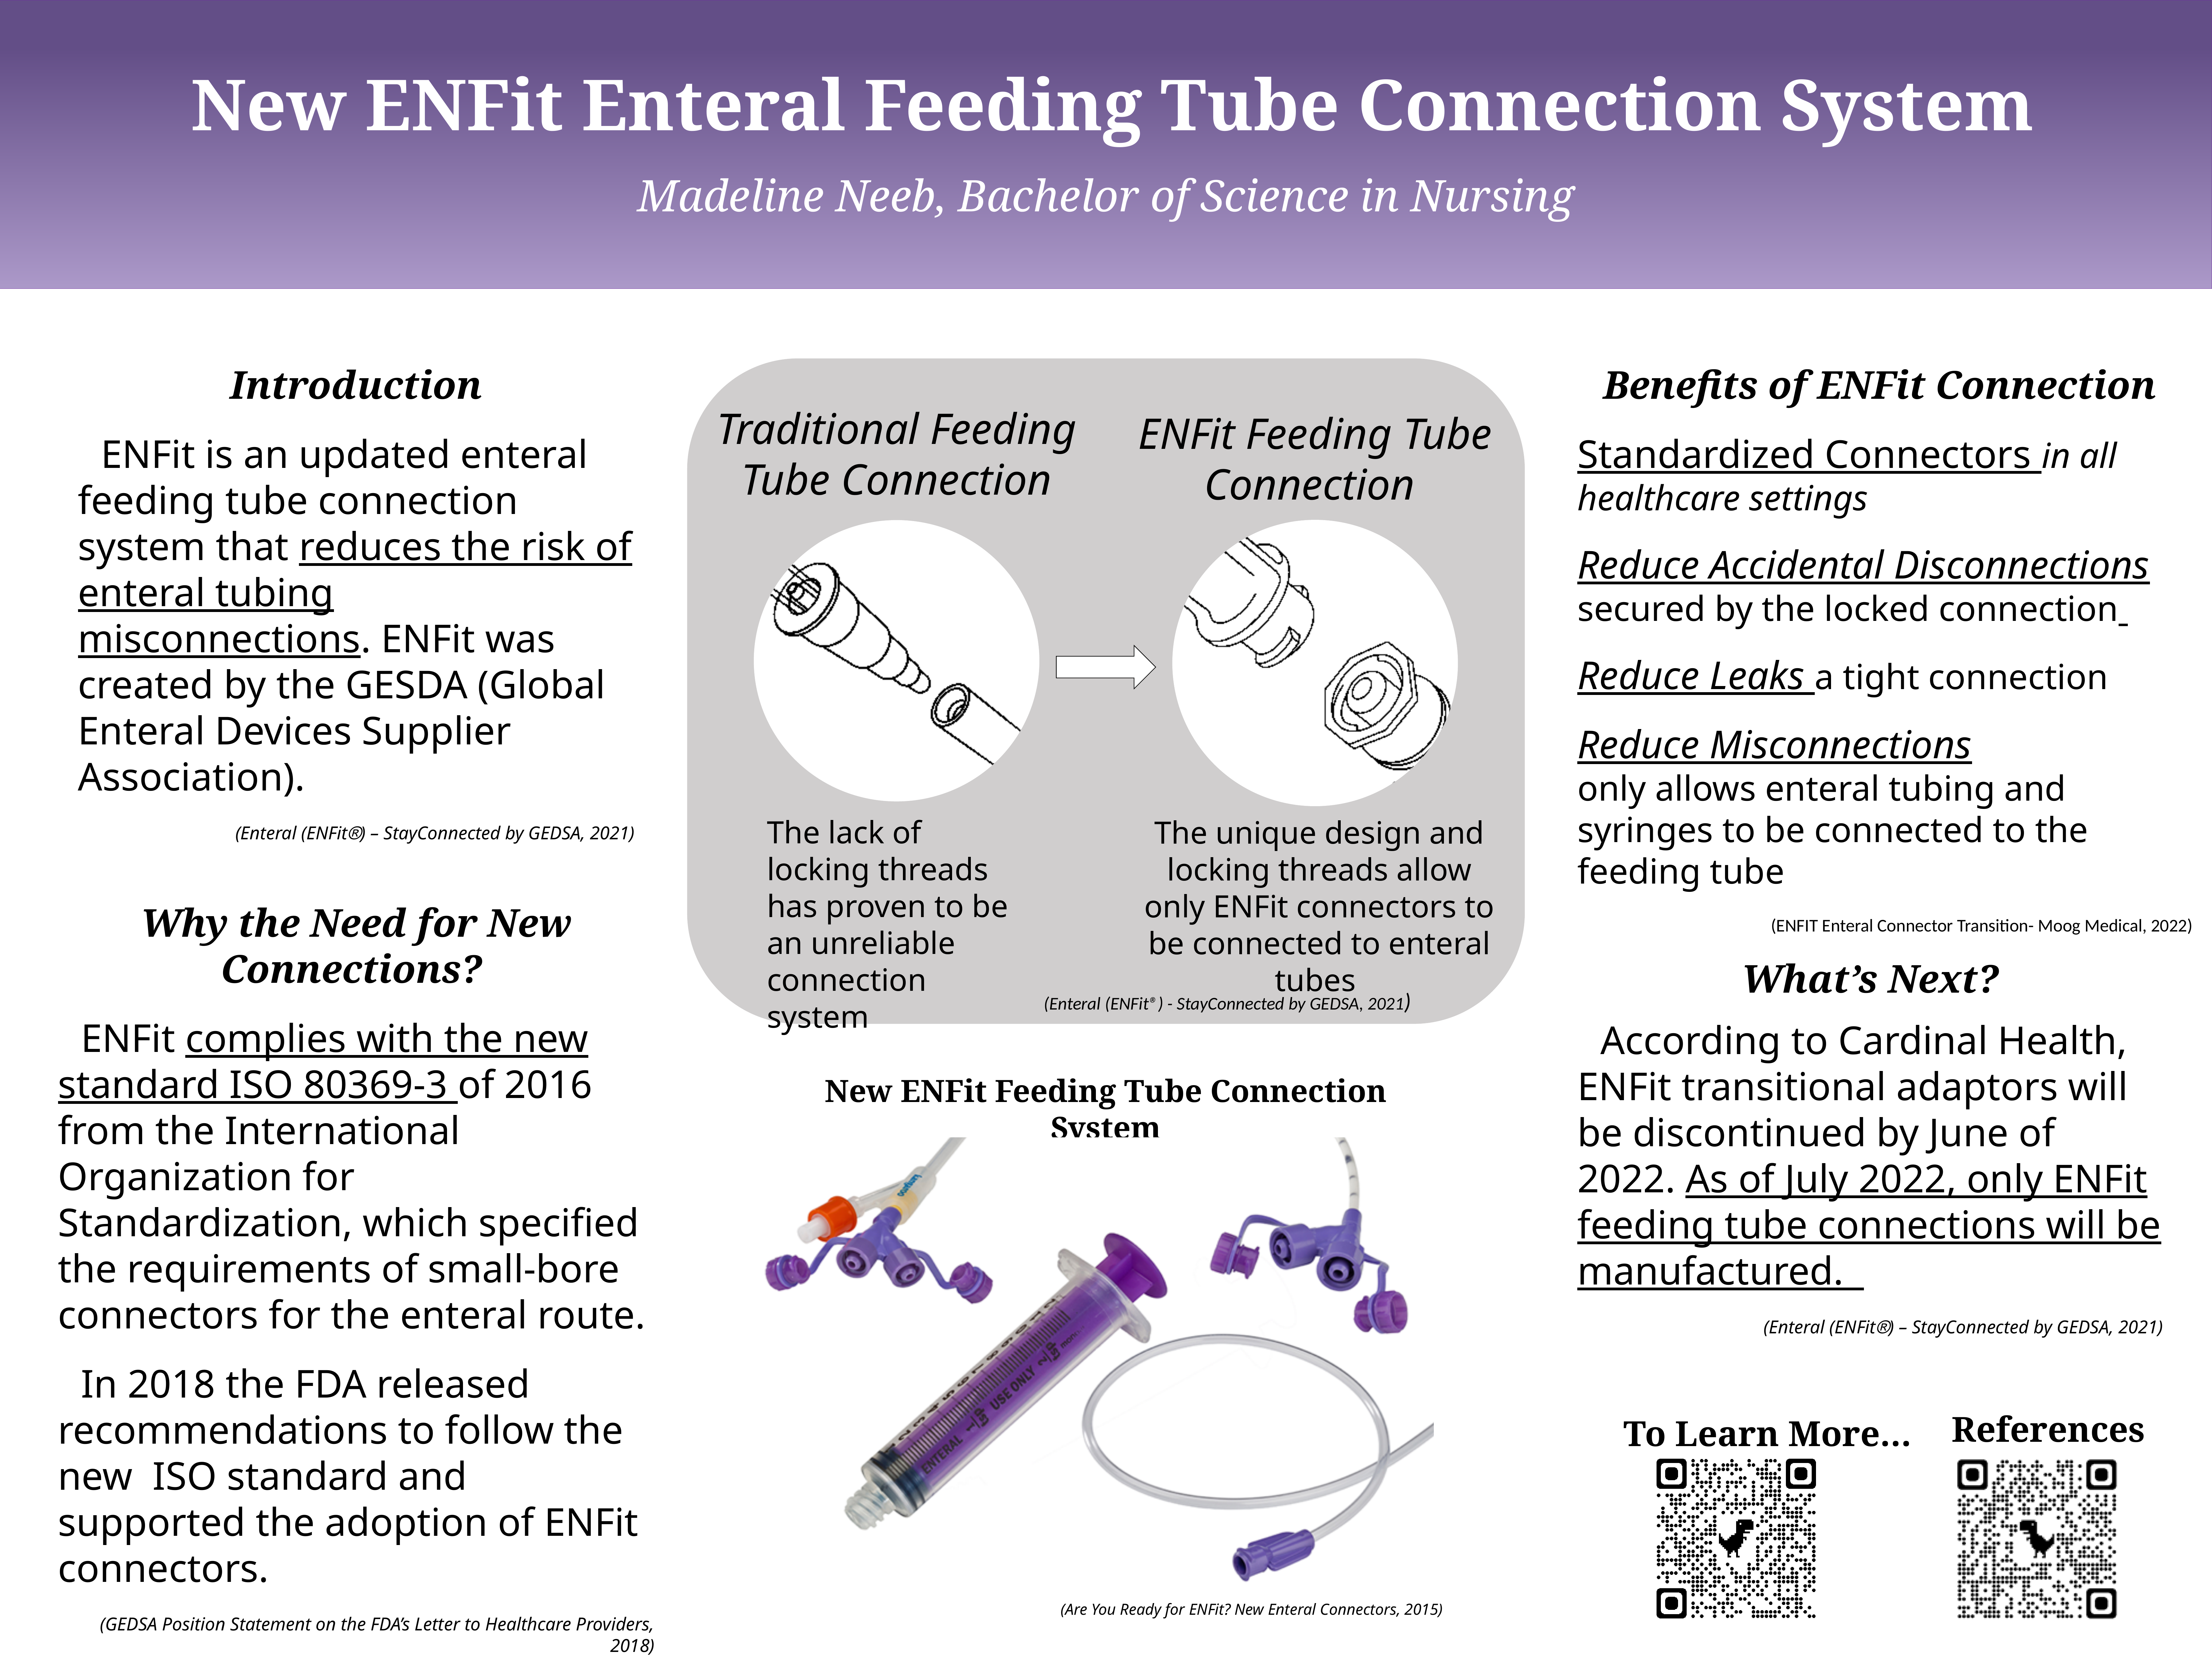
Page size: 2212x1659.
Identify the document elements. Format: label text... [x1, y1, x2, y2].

text_box The lack of locking threads has proven to be an unreliable connection system [762, 810, 1031, 1036]
picture [1953, 1456, 2120, 1622]
picture [754, 520, 1040, 802]
text_box The unique design and locking threads allow only ENFit connectors to be connected to enteral tubes [1132, 810, 1507, 984]
picture [1172, 520, 1458, 806]
text_box ENFit Feeding Tube Connection [1122, 404, 1508, 511]
text_box New ENFit Feeding Tube Connection System [779, 1069, 1433, 1137]
text_box (Enteral (ENFit®) - StayConnected by GEDSA, 2021) [1039, 984, 1535, 1050]
text_box Introduction ENFit is an updated enteral feeding tube connection system that reduces the risk of enteral tubing misconnections. ENFit was created by the GESDA (Global Enteral Devices Supplier Association). (Enteral (ENFit) – StayConnected by GEDSA, 2021) [73, 358, 639, 896]
text_box [687, 358, 1525, 1024]
text_box New ENFit Enteral Feeding Tube Connection System [16, 58, 2212, 147]
picture [1653, 1456, 1818, 1622]
text_box [0, 0, 2212, 166]
text_box Madeline Neeb, Bachelor of Science in Nursing [0, 166, 2212, 223]
text_box [1056, 645, 1156, 690]
text_box References [2018, 1405, 2212, 1451]
text_box What’s Next? According to Cardinal Health, ENFit transitional adaptors will be discontinued by June of 2022. As of July 2022, only ENFit feeding tube connections will be manufactured. (Enteral (ENFit) – StayConnected by GEDSA, 2021) [1573, 952, 2168, 1431]
text_box To Learn More… [1619, 1431, 2018, 1471]
text_box Benefits of ENFit Connection Standardized Connectors in all healthcare settings Reduce Accidental Disconnections secured by the locked connection Reduce Leaks a tight connection Reduce Misconnections only allows enteral tubing and syringes to be connected to the feeding tube (ENFIT Enteral Connector Transition- Moog Medical, 2022) [1573, 358, 2198, 984]
picture [745, 1137, 1434, 1586]
text_box Traditional Feeding Tube Connection [703, 399, 1090, 506]
text_box Why the Need for New Connections? ENFit complies with the new standard ISO 80369-3 of 2016 from the International Organization for Standardization, which specified the requirements of small-bore connectors for the enteral route. In 2018 the FDA released recommendations to follow the new ISO standard and supported the adoption of ENFit connectors. (GEDSA Position Statement on the FDA’s Letter to Healthcare Providers, 2018) [53, 896, 659, 1659]
text_box (Are You Ready for ENFit? New Enteral Connectors, 2015) [1056, 1597, 1653, 1620]
text_box [0, 223, 2212, 289]
